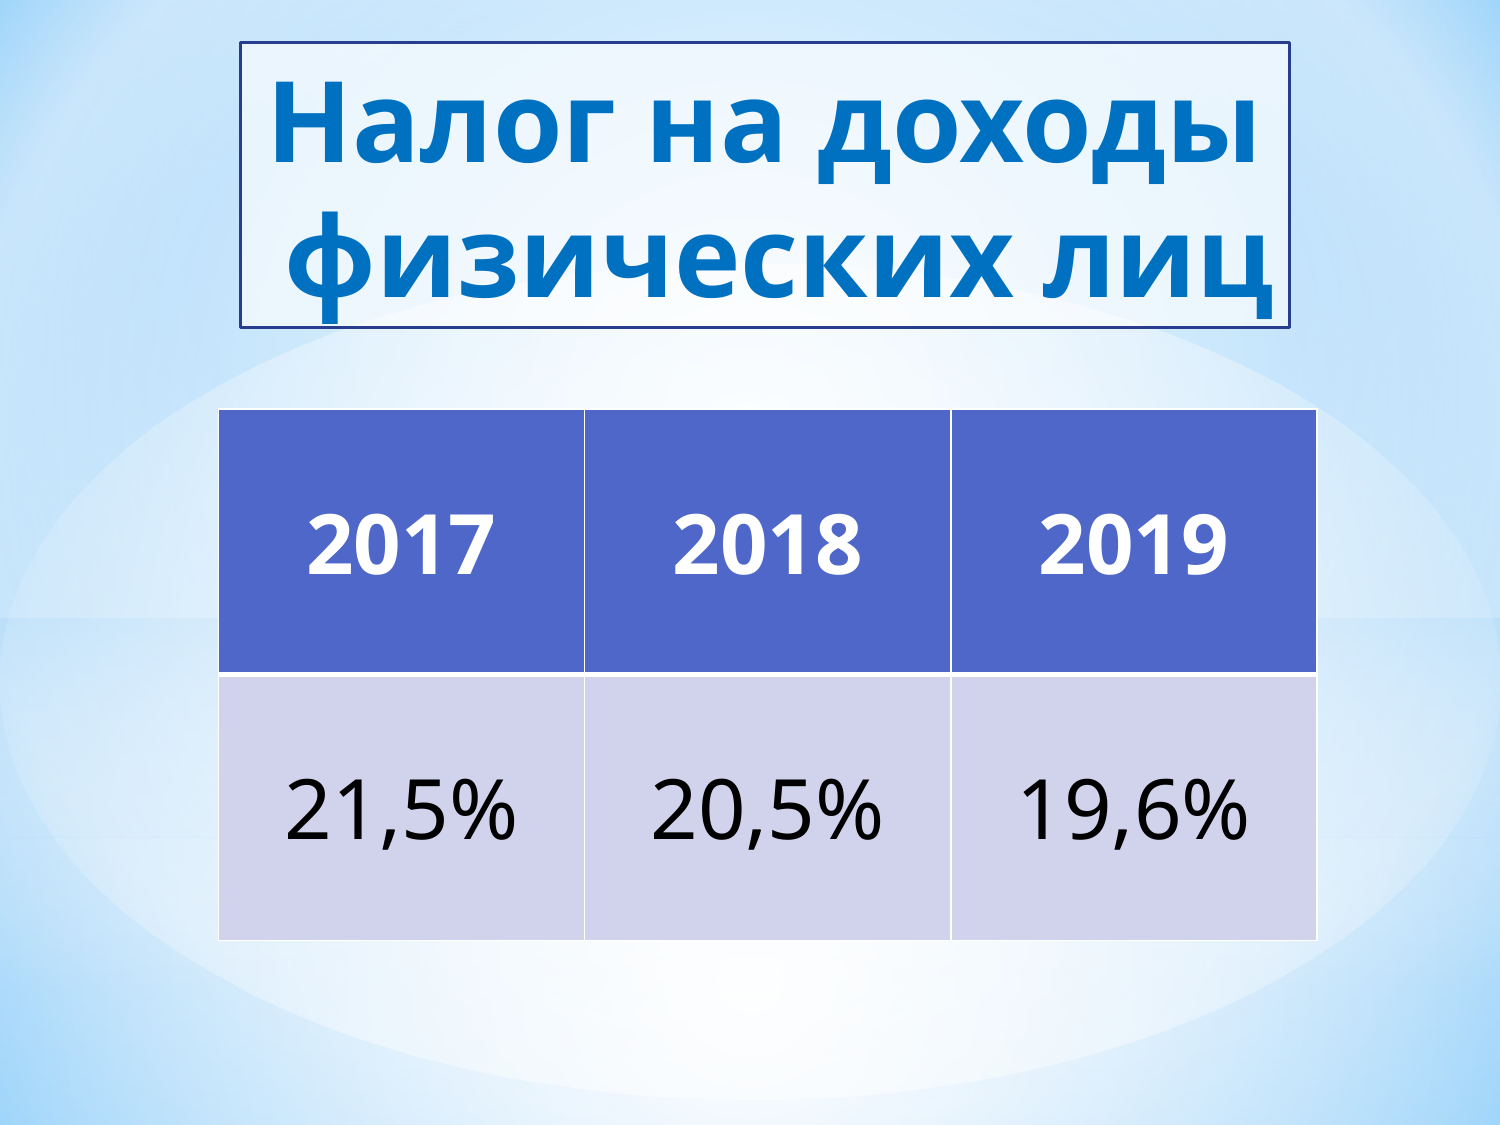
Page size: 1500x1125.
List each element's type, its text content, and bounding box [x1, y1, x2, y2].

table_header 2019 [952, 410, 1316, 672]
text_box Налог на доходы физических лиц [239, 41, 1291, 329]
table_cell 21,5% [219, 677, 584, 940]
table_cell 19,6% [952, 677, 1316, 940]
table_cell 20,5% [585, 677, 950, 940]
table_header 2017 [219, 410, 584, 672]
table_header 2018 [585, 410, 950, 672]
